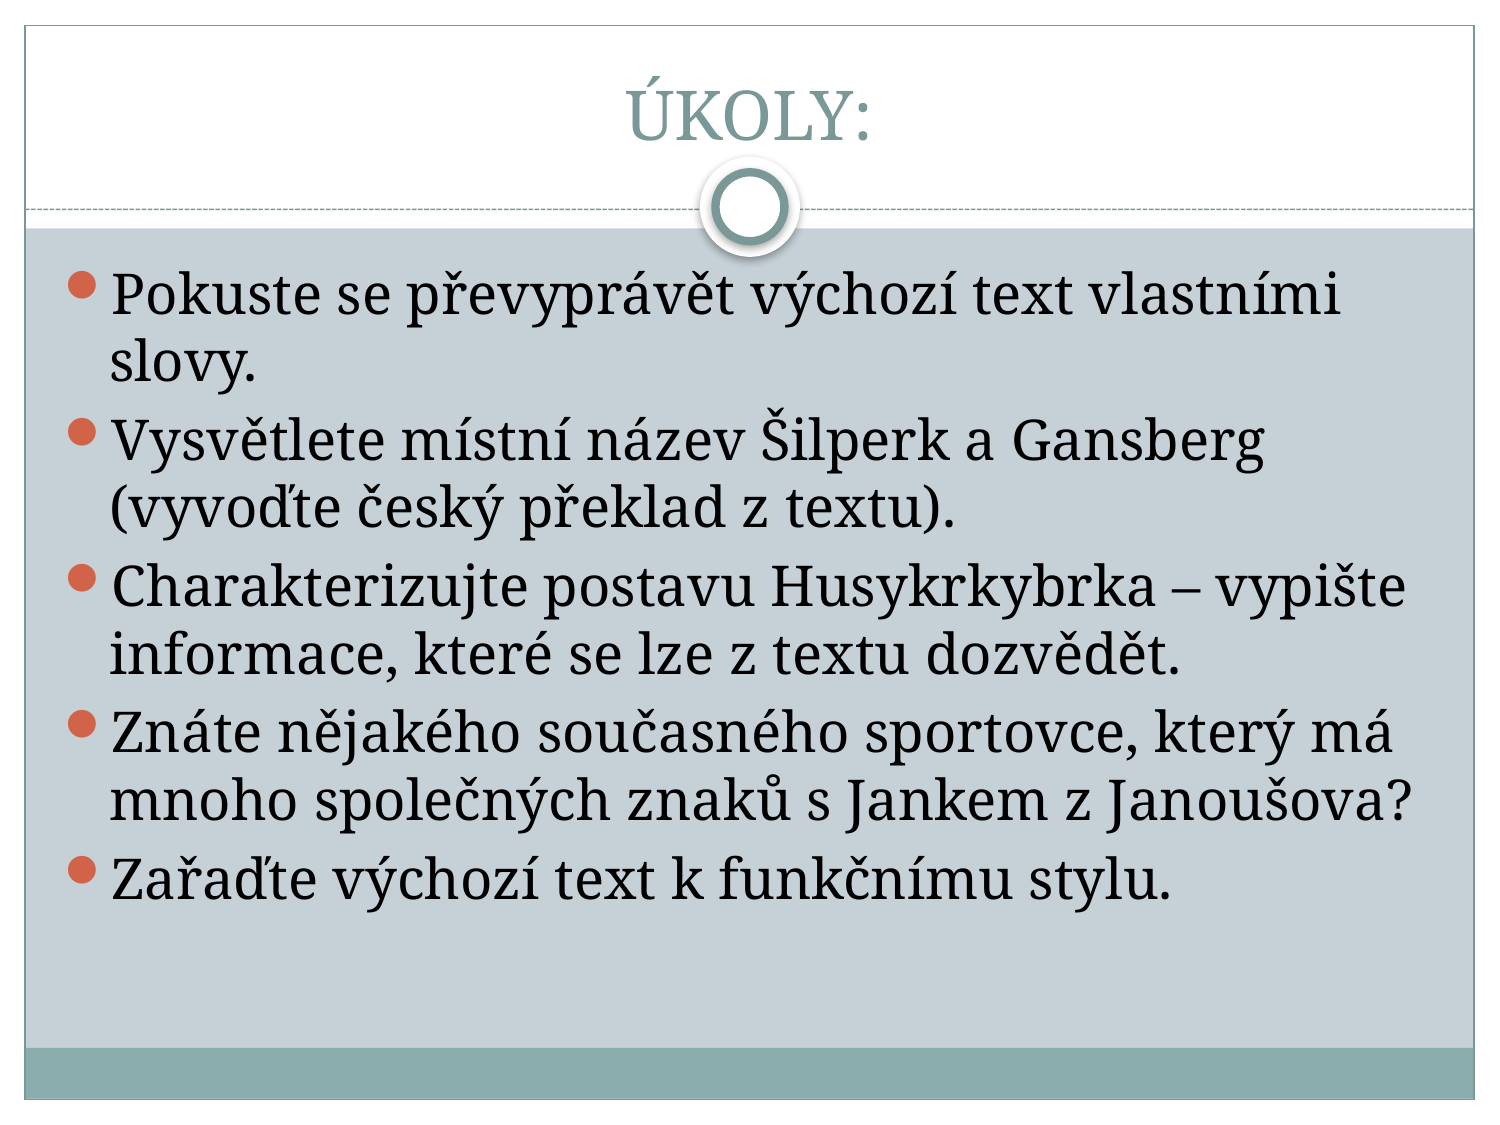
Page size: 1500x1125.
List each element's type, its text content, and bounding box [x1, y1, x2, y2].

list Pokuste se převyprávět výchozí text vlastními slovy. Vysvětlete místní název Šilperk a Gansberg (vyvoďte český překlad z textu). Charakterizujte postavu Husykrkybrka – vypište informace, které se lze z textu dozvědět. Znáte nějakého současného sportovce, který má mnoho společných znaků s Jankem z Janoušova? Zařaďte výchozí text k funkčnímu stylu. [49, 250, 1445, 1001]
title ÚKOLY: [49, 37, 1450, 162]
